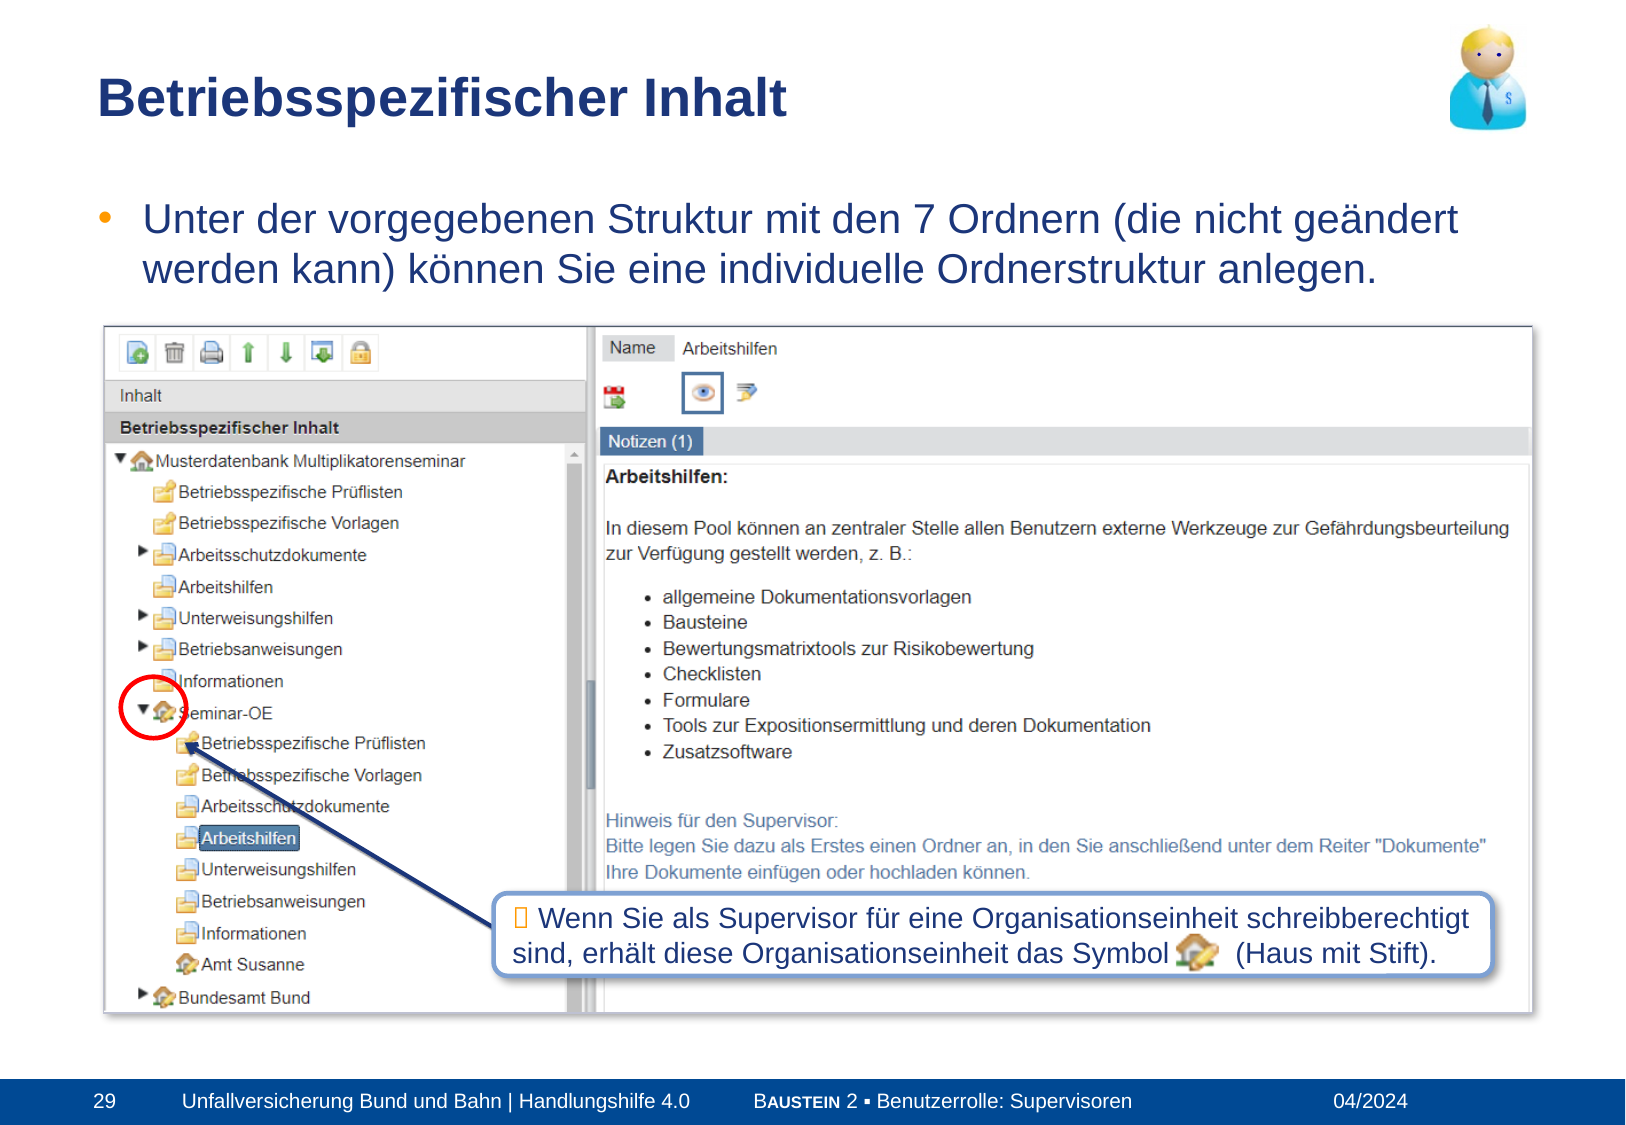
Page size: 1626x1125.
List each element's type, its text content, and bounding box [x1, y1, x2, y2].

picture [1446, 24, 1527, 134]
text_box Unter der vorgegebenen Struktur mit den 7 Ordnern (die nicht geändert werden kann) können Sie eine individuelle Ordnerstruktur anlegen. [83, 184, 1548, 409]
title Betriebsspezifischer Inhalt [82, 54, 1313, 138]
picture [104, 325, 1533, 1013]
picture [0, 1079, 1626, 1125]
